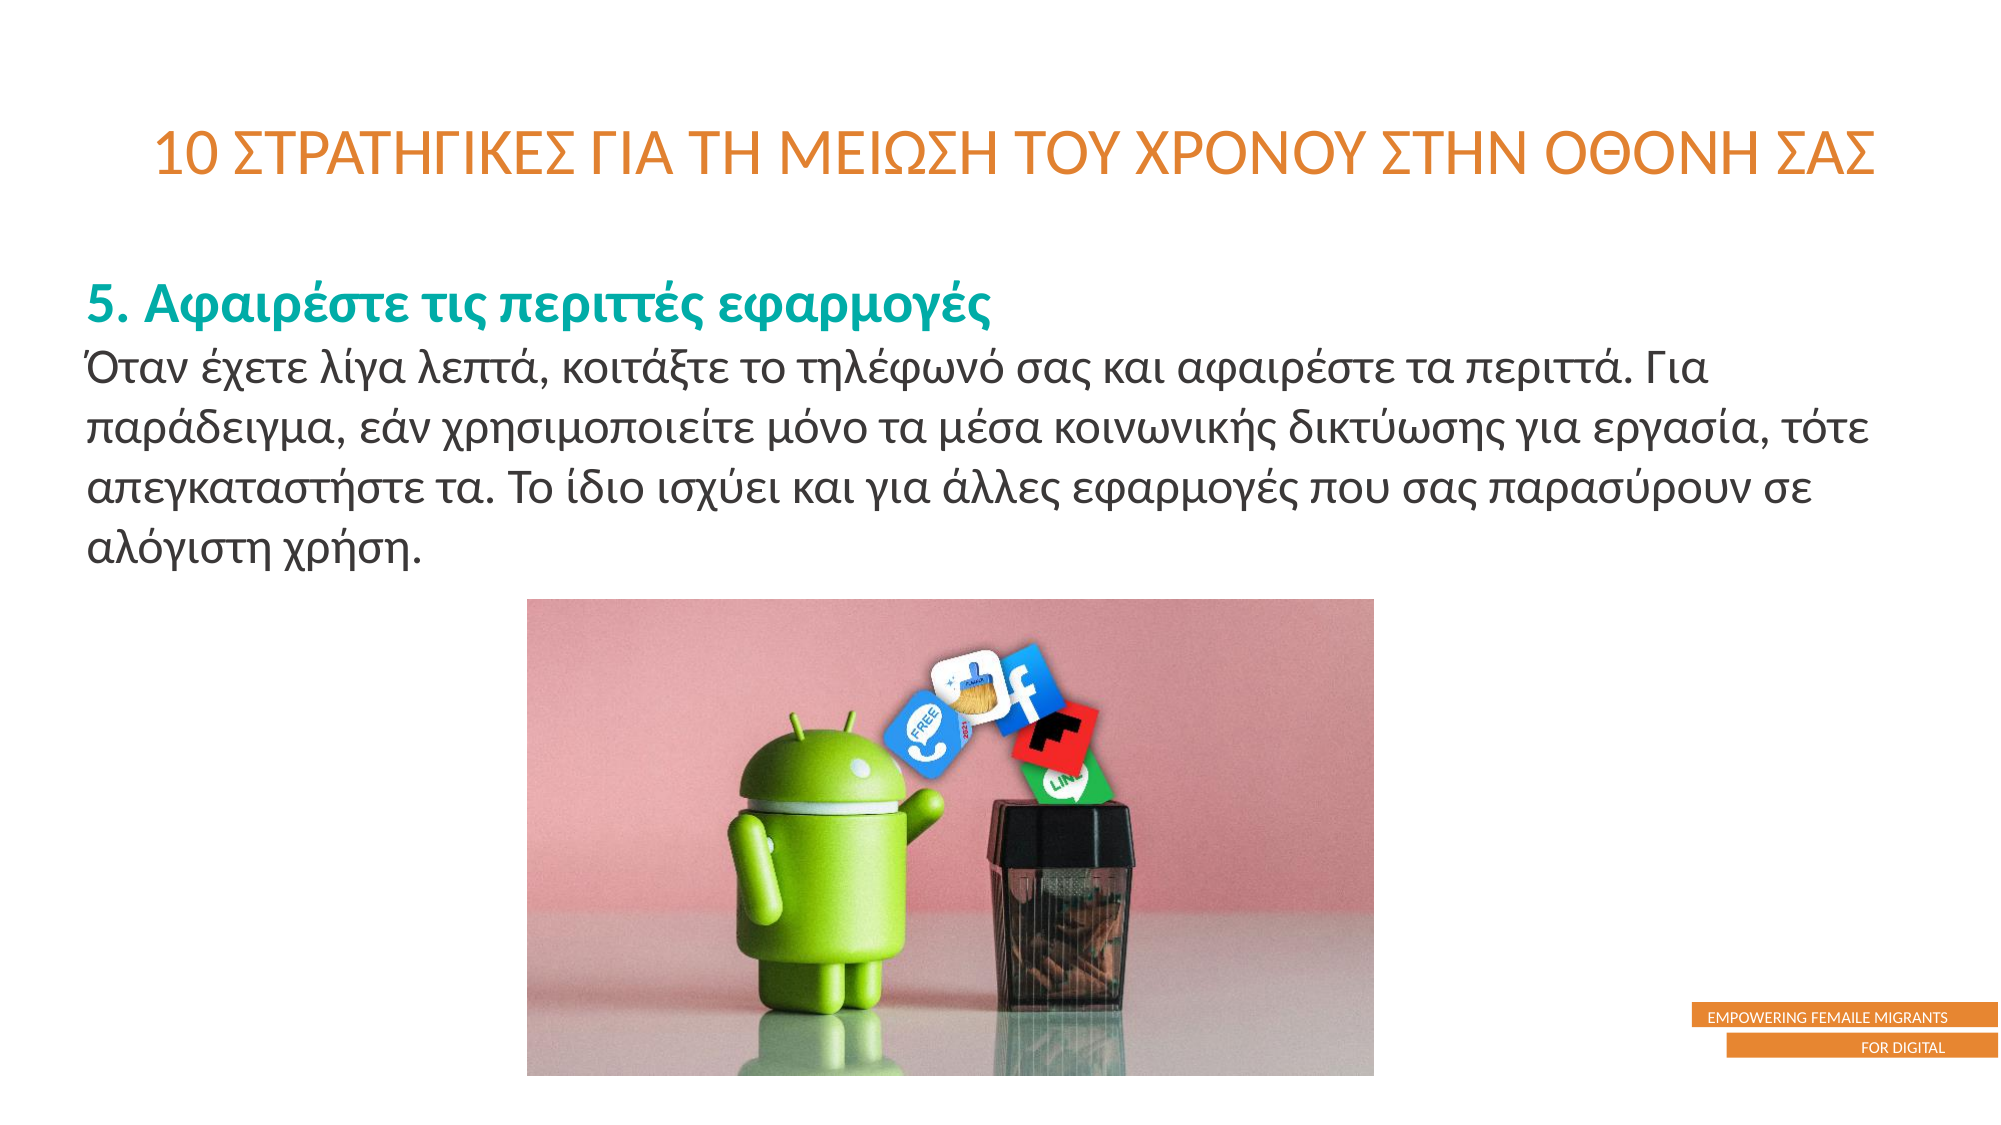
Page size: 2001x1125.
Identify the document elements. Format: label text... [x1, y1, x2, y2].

picture [527, 599, 1374, 1076]
text_box 10 ΣΤΡΑΤΗΓΙΚΕΣ ΓΙΑ ΤΗ ΜΕΙΩΣΗ ΤΟΥ ΧΡΟΝΟΥ ΣΤΗΝ ΟΘΟΝΗ ΣΑΣ [121, 102, 1907, 209]
text_box 5. Αφαιρέστε τις περιττές εφαρμογές Όταν έχετε λίγα λεπτά, κοιτάξτε το τηλέφωνό σας και αφαιρέστε τα περιττά. Για παράδειγμα, εάν χρησιμοποιείτε μόνο τα μέσα κοινωνικής δικτύωσης για εργασία, τότε απεγκαταστήστε τα. Το ίδιο ισχύει και για άλλες εφαρμογές που σας παρασύρουν σε αλόγιστη χρήση. [76, 258, 1928, 628]
